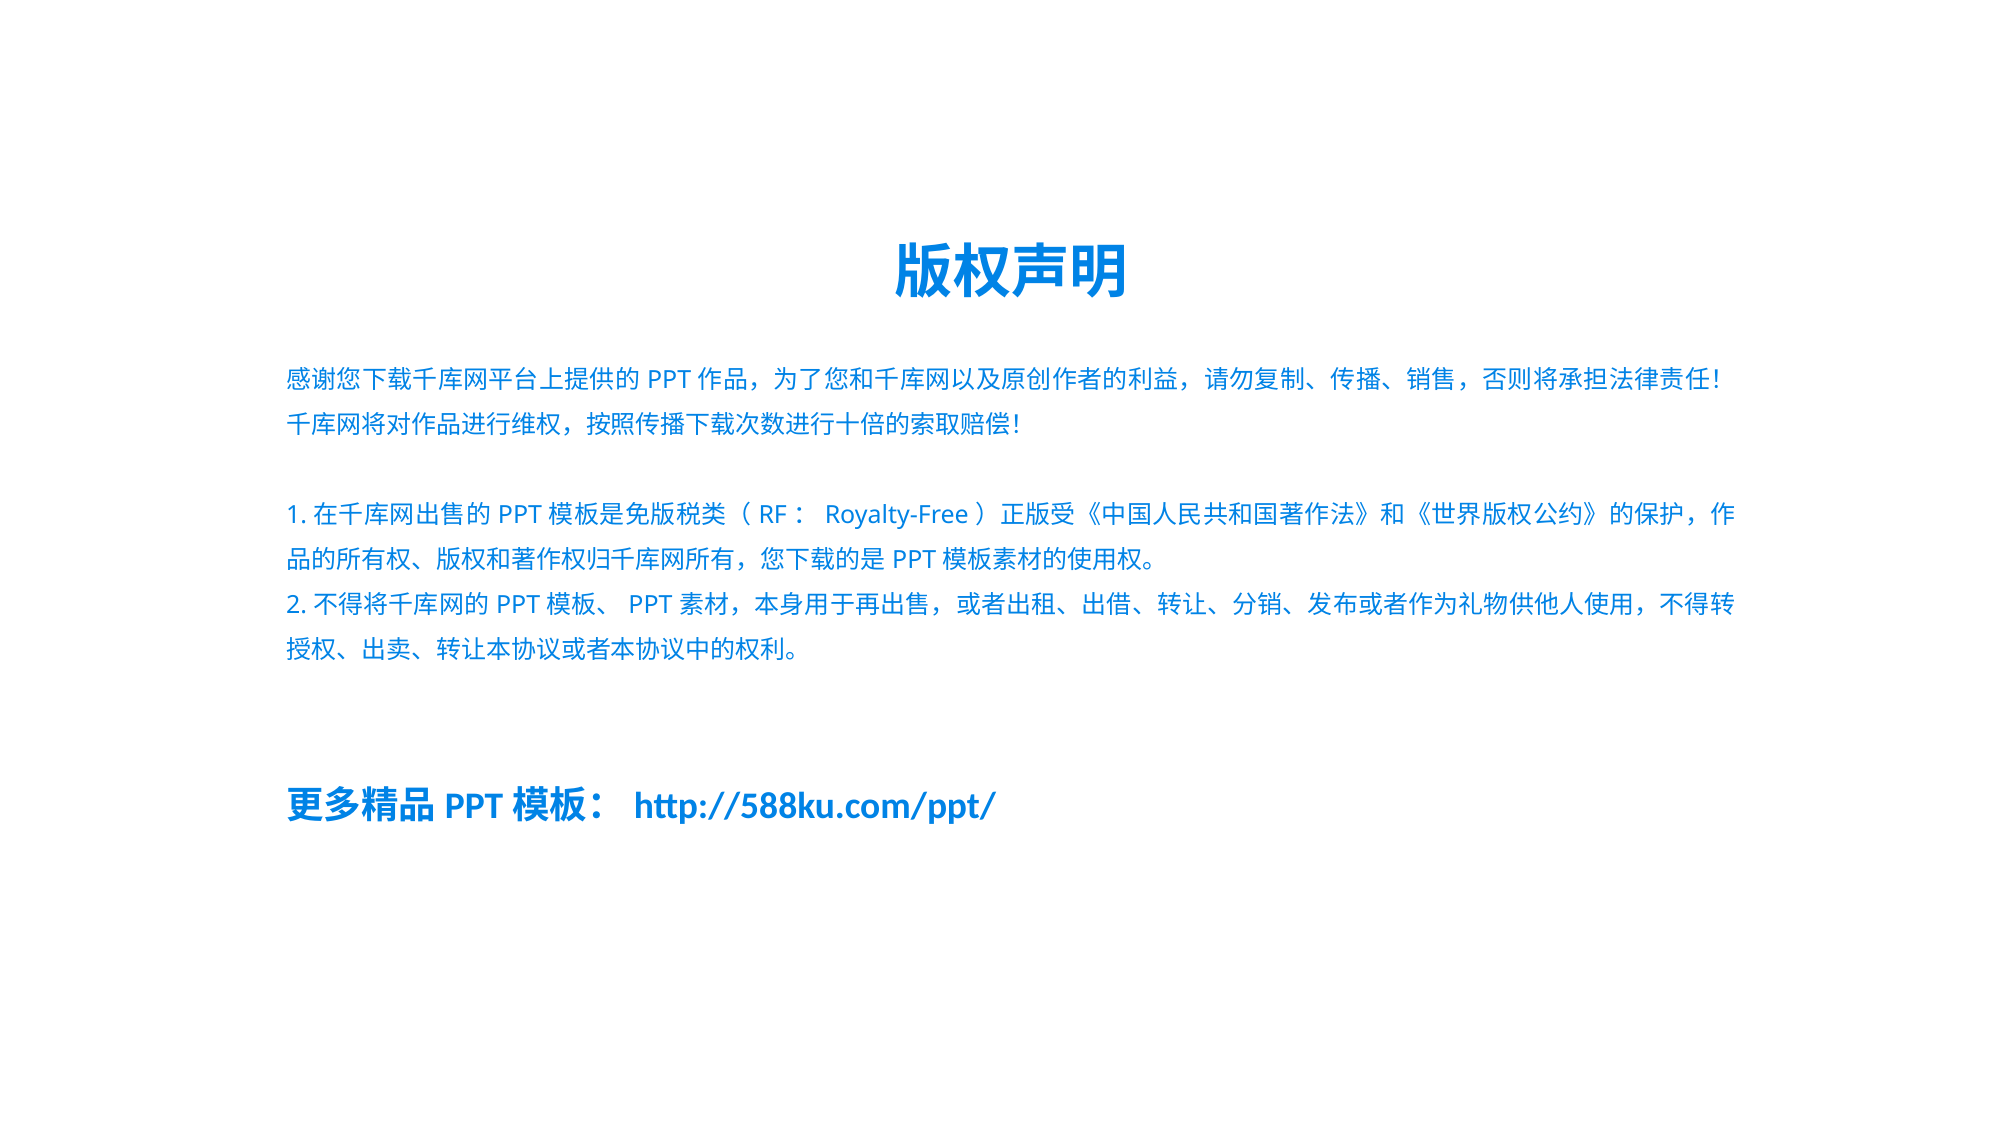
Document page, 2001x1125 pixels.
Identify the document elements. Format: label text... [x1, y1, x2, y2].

text_box 更多精品PPT模板：http://588ku.com/ppt/ [271, 774, 1469, 834]
text_box 版权声明 感谢您下载千库网平台上提供的PPT作品，为了您和千库网以及原创作者的利益，请勿复制、传播、销售，否则将承担法律责任！千库网将对作品进行维权，按照传播下载次数进行十倍的索取赔偿！ 1.在千库网出售的PPT模板是免版税类（RF：Royalty-Free）正版受《中国人民共和国著作法》和《世界版权公约》的保护，作品的所有权、版权和著作权归千库网所有，您下载的是PPT模板素材的使用权。 2.不得将千库网的PPT模板、PPT素材，本身用于再出售，或者出租、出借、转让、分销、发布或者作为礼物供他人使用，不得转授权、出卖、转让本协议或者本协议中的权利。 [271, 191, 1752, 716]
